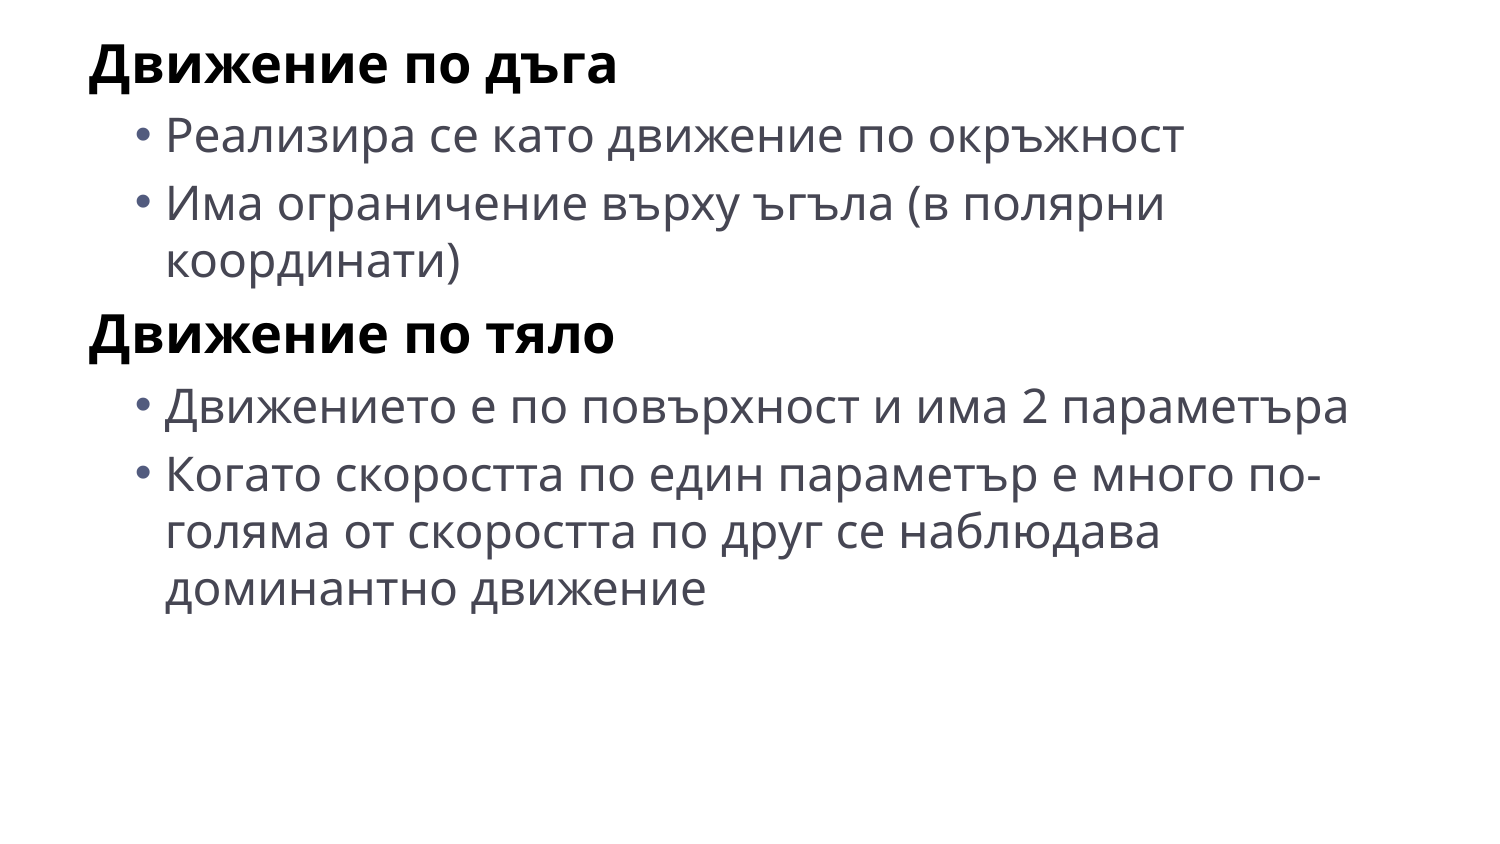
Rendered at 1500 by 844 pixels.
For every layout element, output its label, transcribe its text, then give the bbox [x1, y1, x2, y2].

list Движение по дъга Реализира се като движение по окръжност Има ограничение върху ъгъла (в полярни координати) Движение по тяло Движението е по повърхност и има 2 параметъра Когато скоростта по един параметър е много по-голяма от скоростта по друг се наблюдава доминантно движение [75, 21, 1475, 835]
